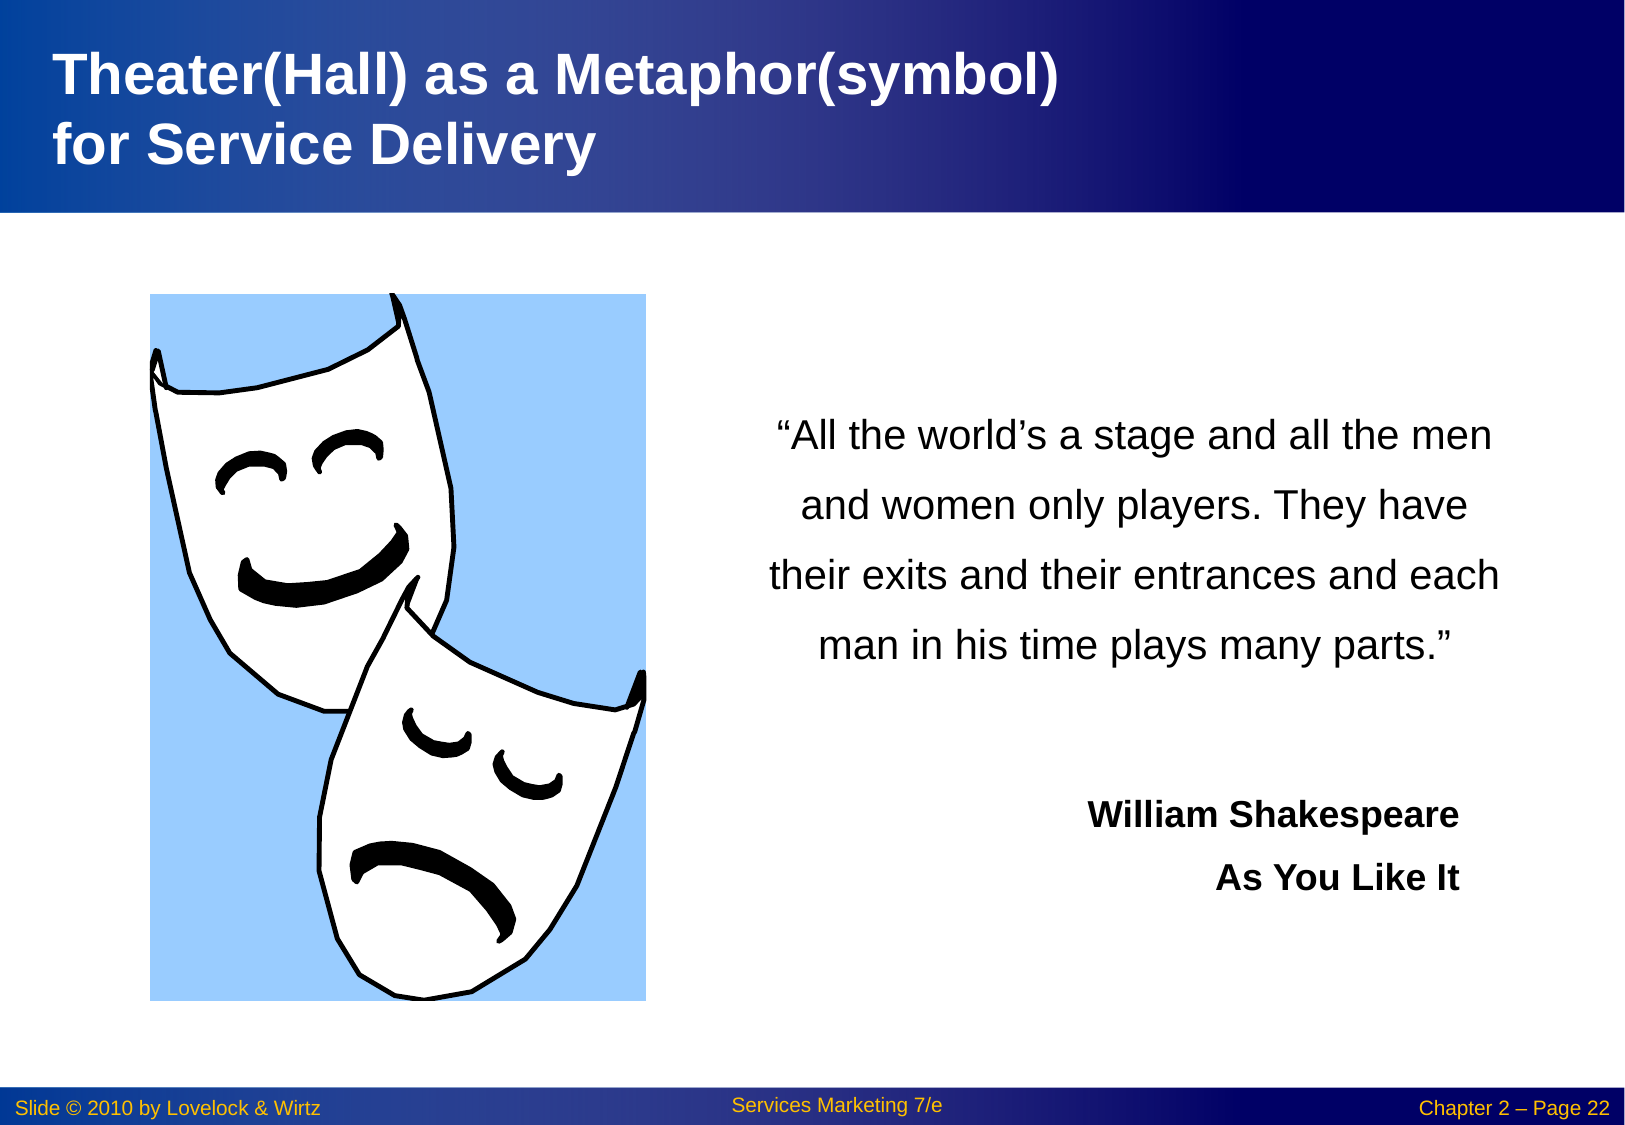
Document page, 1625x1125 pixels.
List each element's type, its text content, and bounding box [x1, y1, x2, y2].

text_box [149, 293, 647, 1002]
title Theater(Hall) as a Metaphor(symbol) for Service Delivery [36, 37, 1088, 176]
text_box William Shakespeare As You Like It [787, 764, 1475, 906]
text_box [711, 337, 1550, 746]
